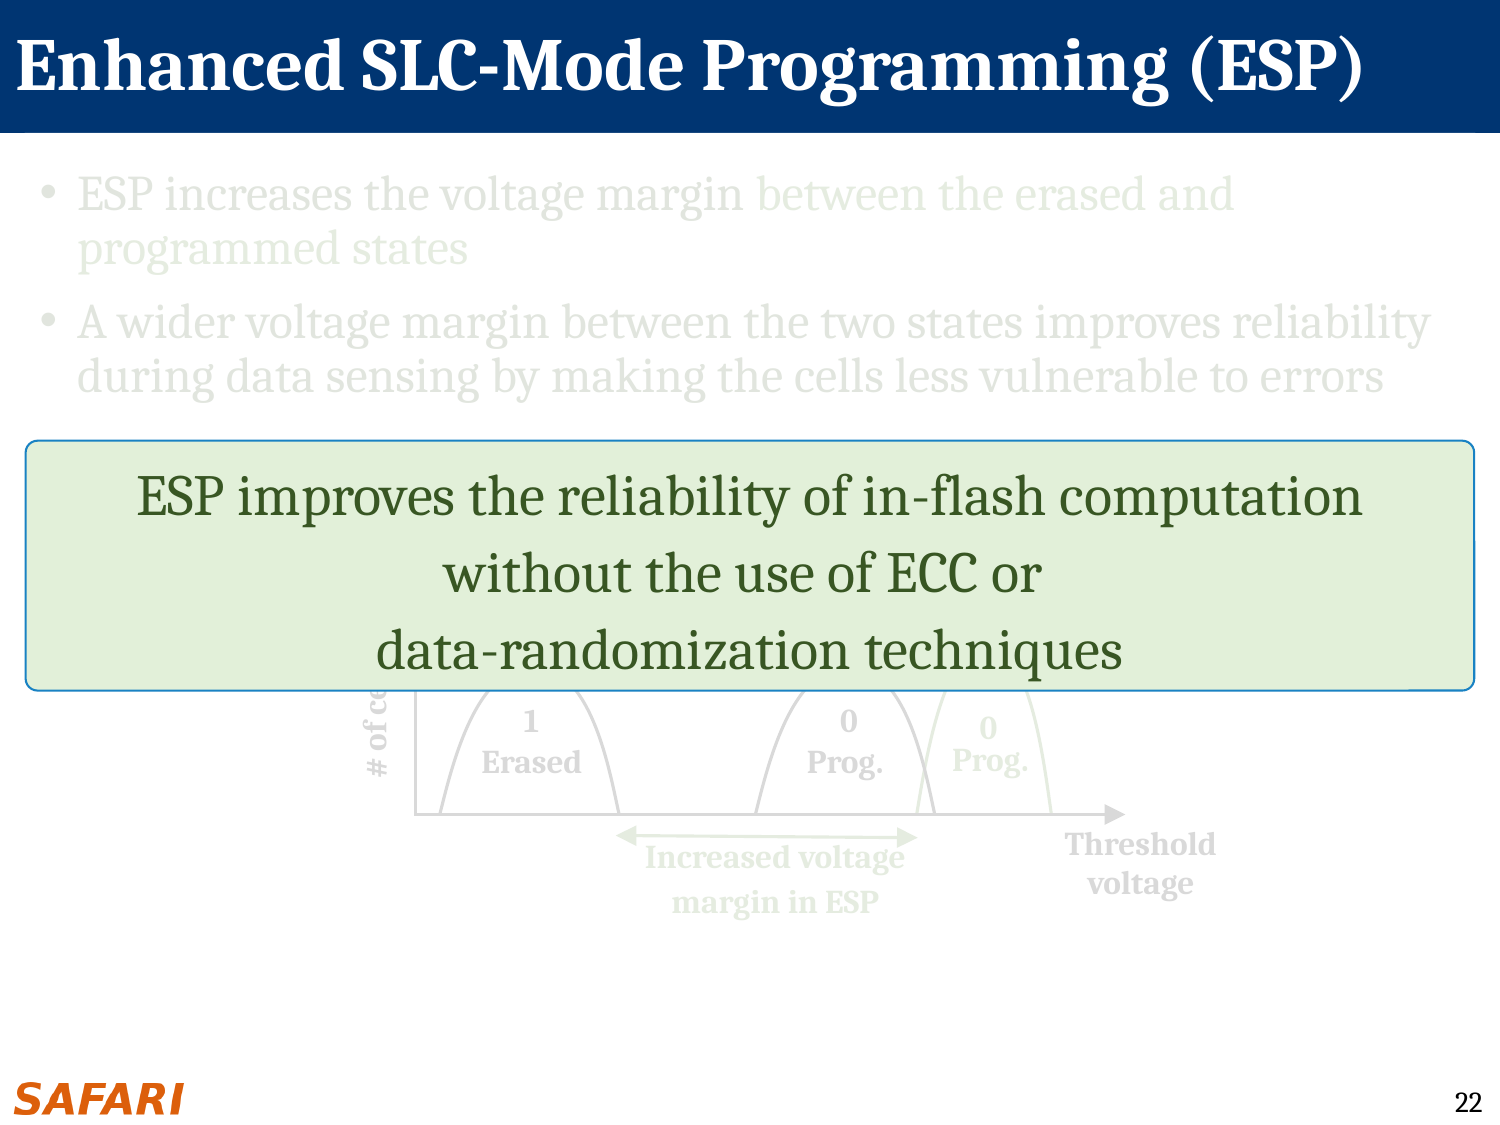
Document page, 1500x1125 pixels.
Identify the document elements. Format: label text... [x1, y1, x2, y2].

text_box ESP improves the reliability of in-flash computation without the use of ECC or data-randomization techniques [25, 440, 1475, 691]
title Enhanced SLC-Mode Programming (ESP) [0, 0, 1500, 133]
text_box 22 [1366, 1075, 1498, 1125]
picture [12, 1073, 190, 1125]
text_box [353, 584, 1258, 902]
text_box [24, 132, 1476, 1037]
